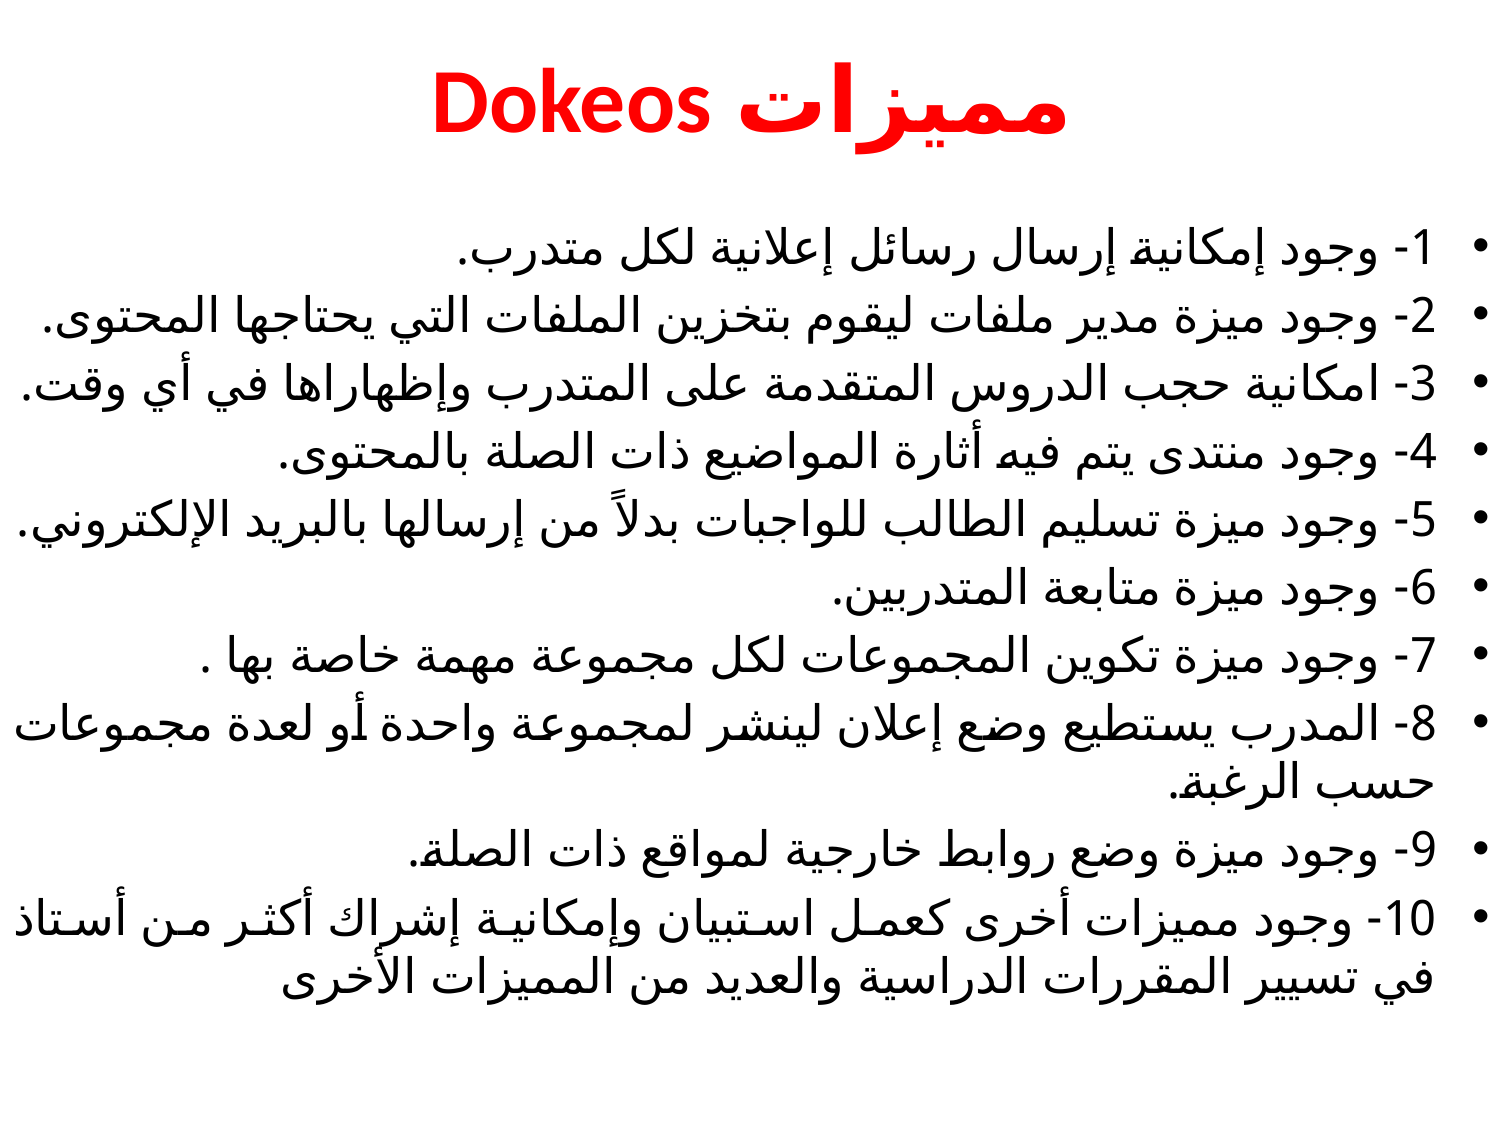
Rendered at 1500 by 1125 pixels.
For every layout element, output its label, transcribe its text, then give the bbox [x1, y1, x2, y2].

list 1- وجود إمكانية إرسال رسائل إعلانية لكل متدرب. 2- وجود ميزة مدير ملفات ليقوم بتخزين الملفات التي يحتاجها المحتوى. 3- امكانية حجب الدروس المتقدمة على المتدرب وإظهاراها في أي وقت. 4- وجود منتدى يتم فيه أثارة المواضيع ذات الصلة بالمحتوى. 5- وجود ميزة تسليم الطالب للواجبات بدلاً من إرسالها بالبريد الإلكتروني. 6- وجود ميزة متابعة المتدربين. 7- وجود ميزة تكوين المجموعات لكل مجموعة مهمة خاصة بها . 8- المدرب يستطيع وضع إعلان لينشر لمجموعة واحدة أو لعدة مجموعات حسب الرغبة. 9- وجود ميزة وضع روابط خارجية لمواقع ذات الصلة. 10- وجود مميزات أخرى كعمل استبيان وإمكانية إشراك أكثر من أستاذ في تسيير المقررات الدراسية والعديد من المميزات الأخرى [0, 208, 1500, 1125]
title مميزات Dokeos [76, 2, 1427, 190]
